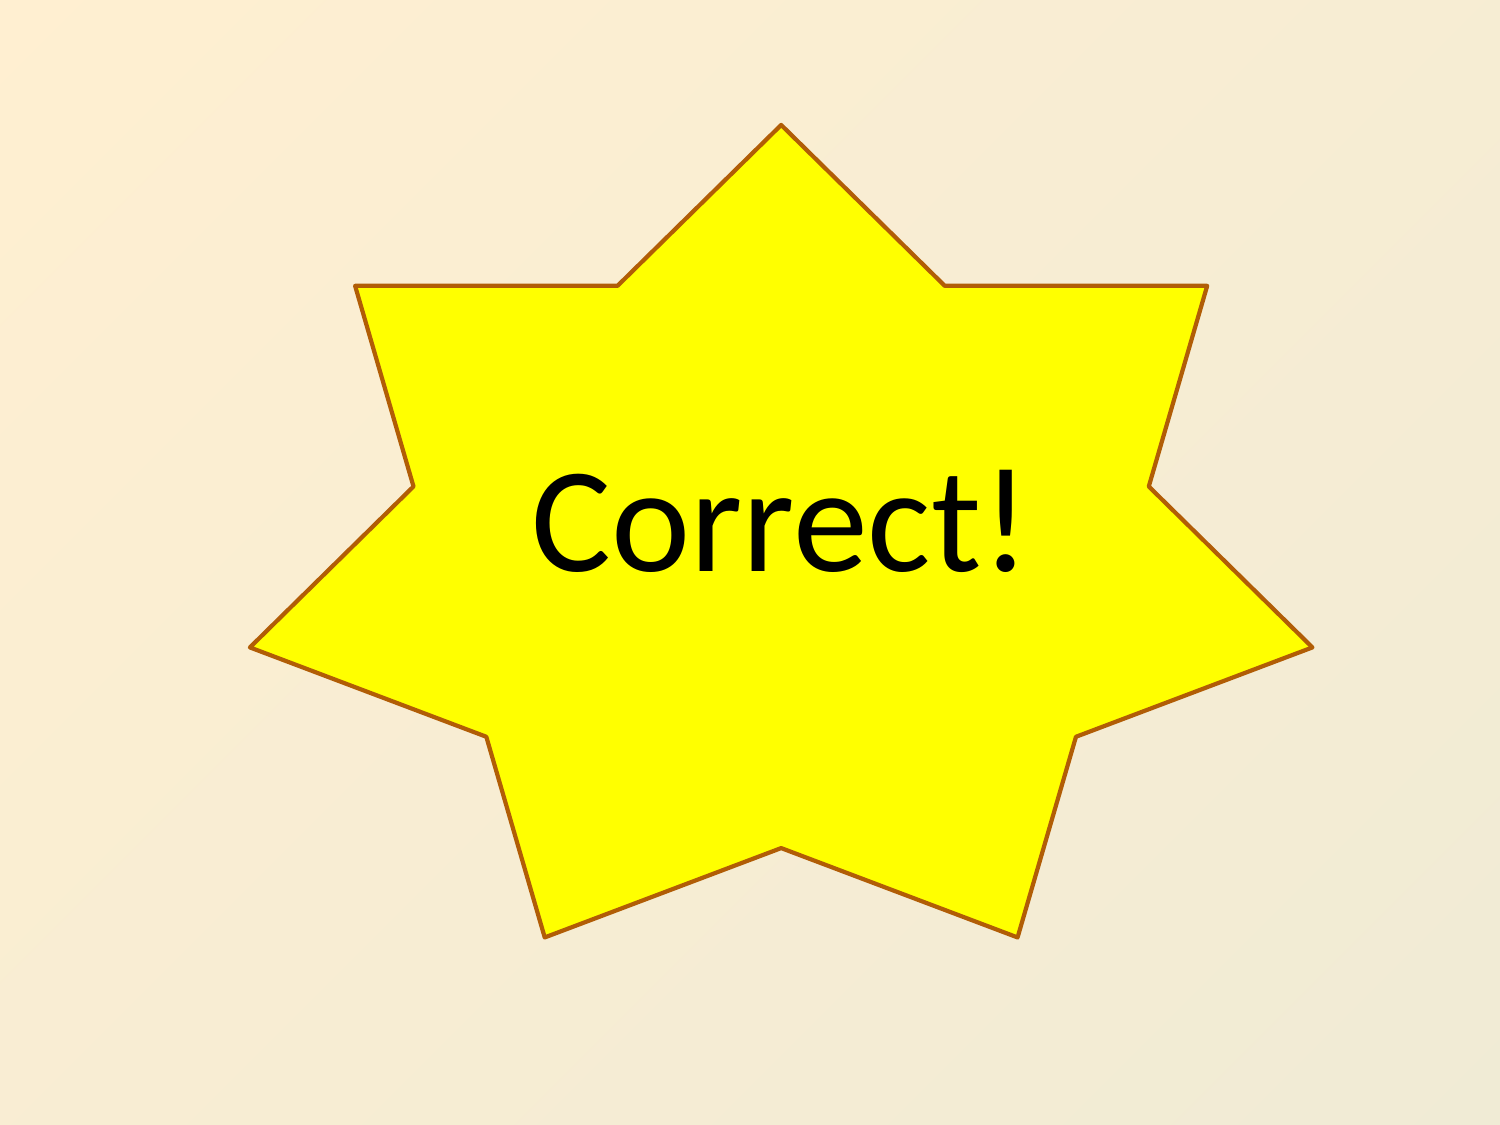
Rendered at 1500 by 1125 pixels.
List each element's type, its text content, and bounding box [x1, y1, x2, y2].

text_box Correct! [247, 122, 1315, 940]
